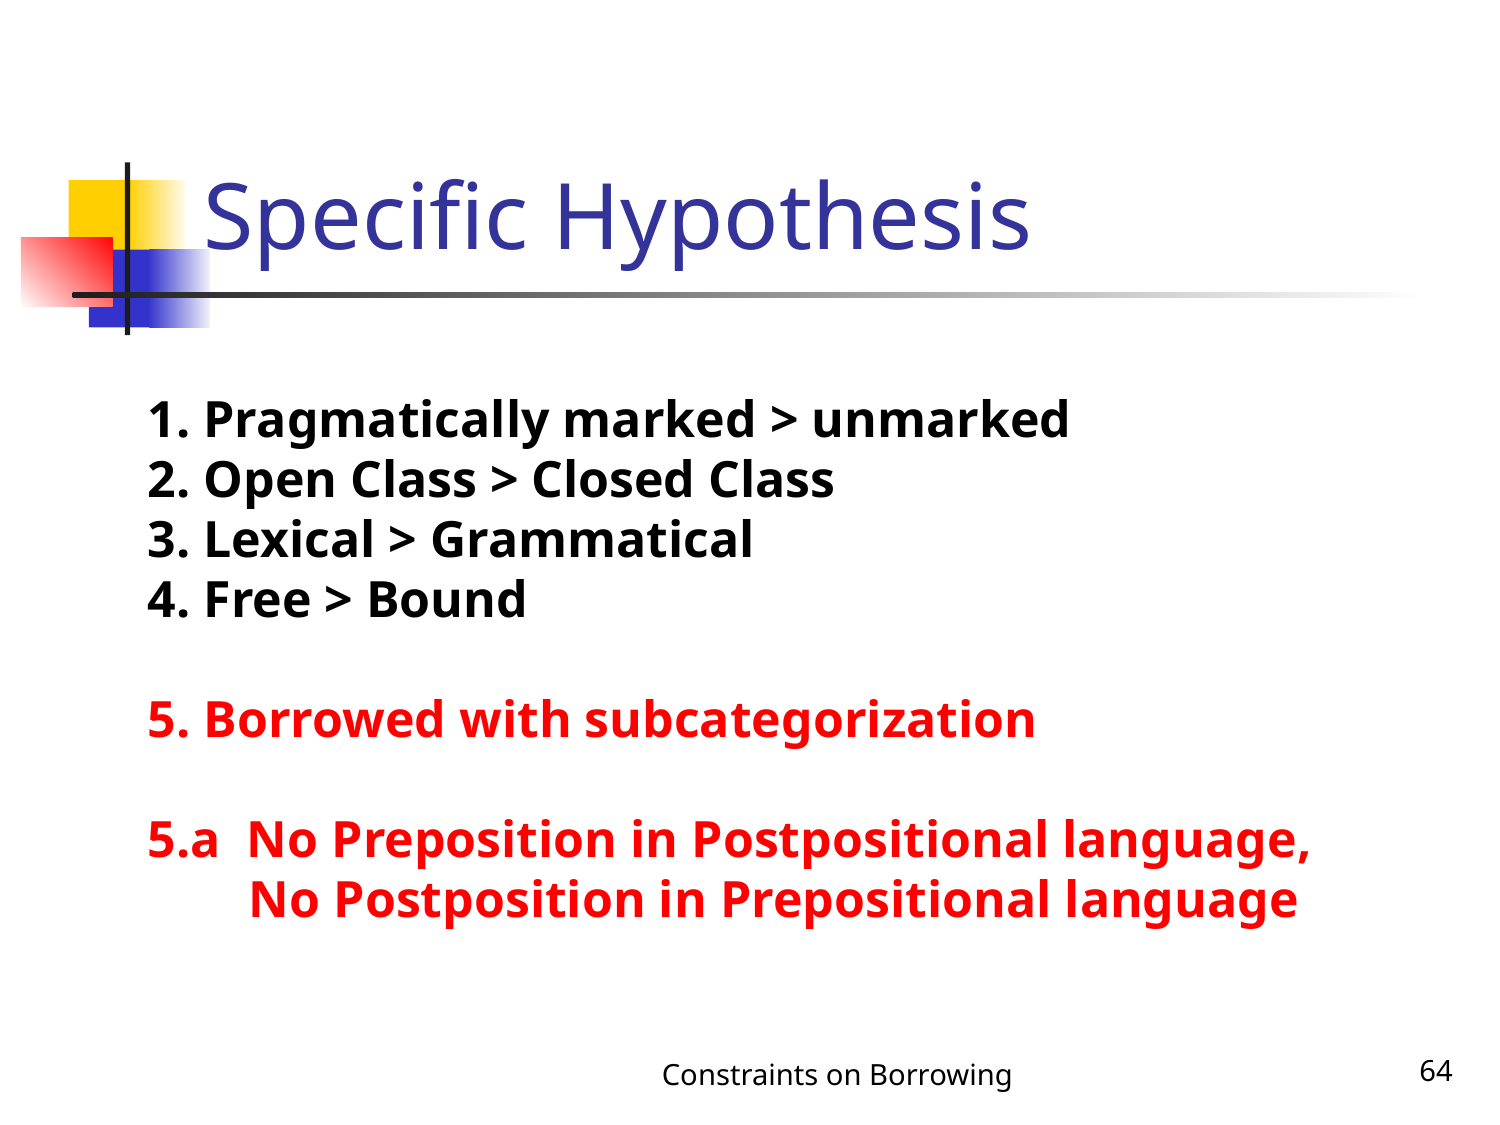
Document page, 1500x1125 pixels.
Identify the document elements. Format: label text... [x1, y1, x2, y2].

footer Constraints on Borrowing [599, 1023, 1076, 1100]
title Specific Hypothesis [188, 34, 1468, 276]
text_box 1. Pragmatically marked > unmarked 2. Open Class > Closed Class 3. Lexical > Grammatical 4. Free > Bound 5. Borrowed with subcategorization 5.a No Preposition in Postpositional language, No Postposition in Prepositional language [133, 380, 1477, 936]
slide_number 64 [1154, 1023, 1468, 1100]
